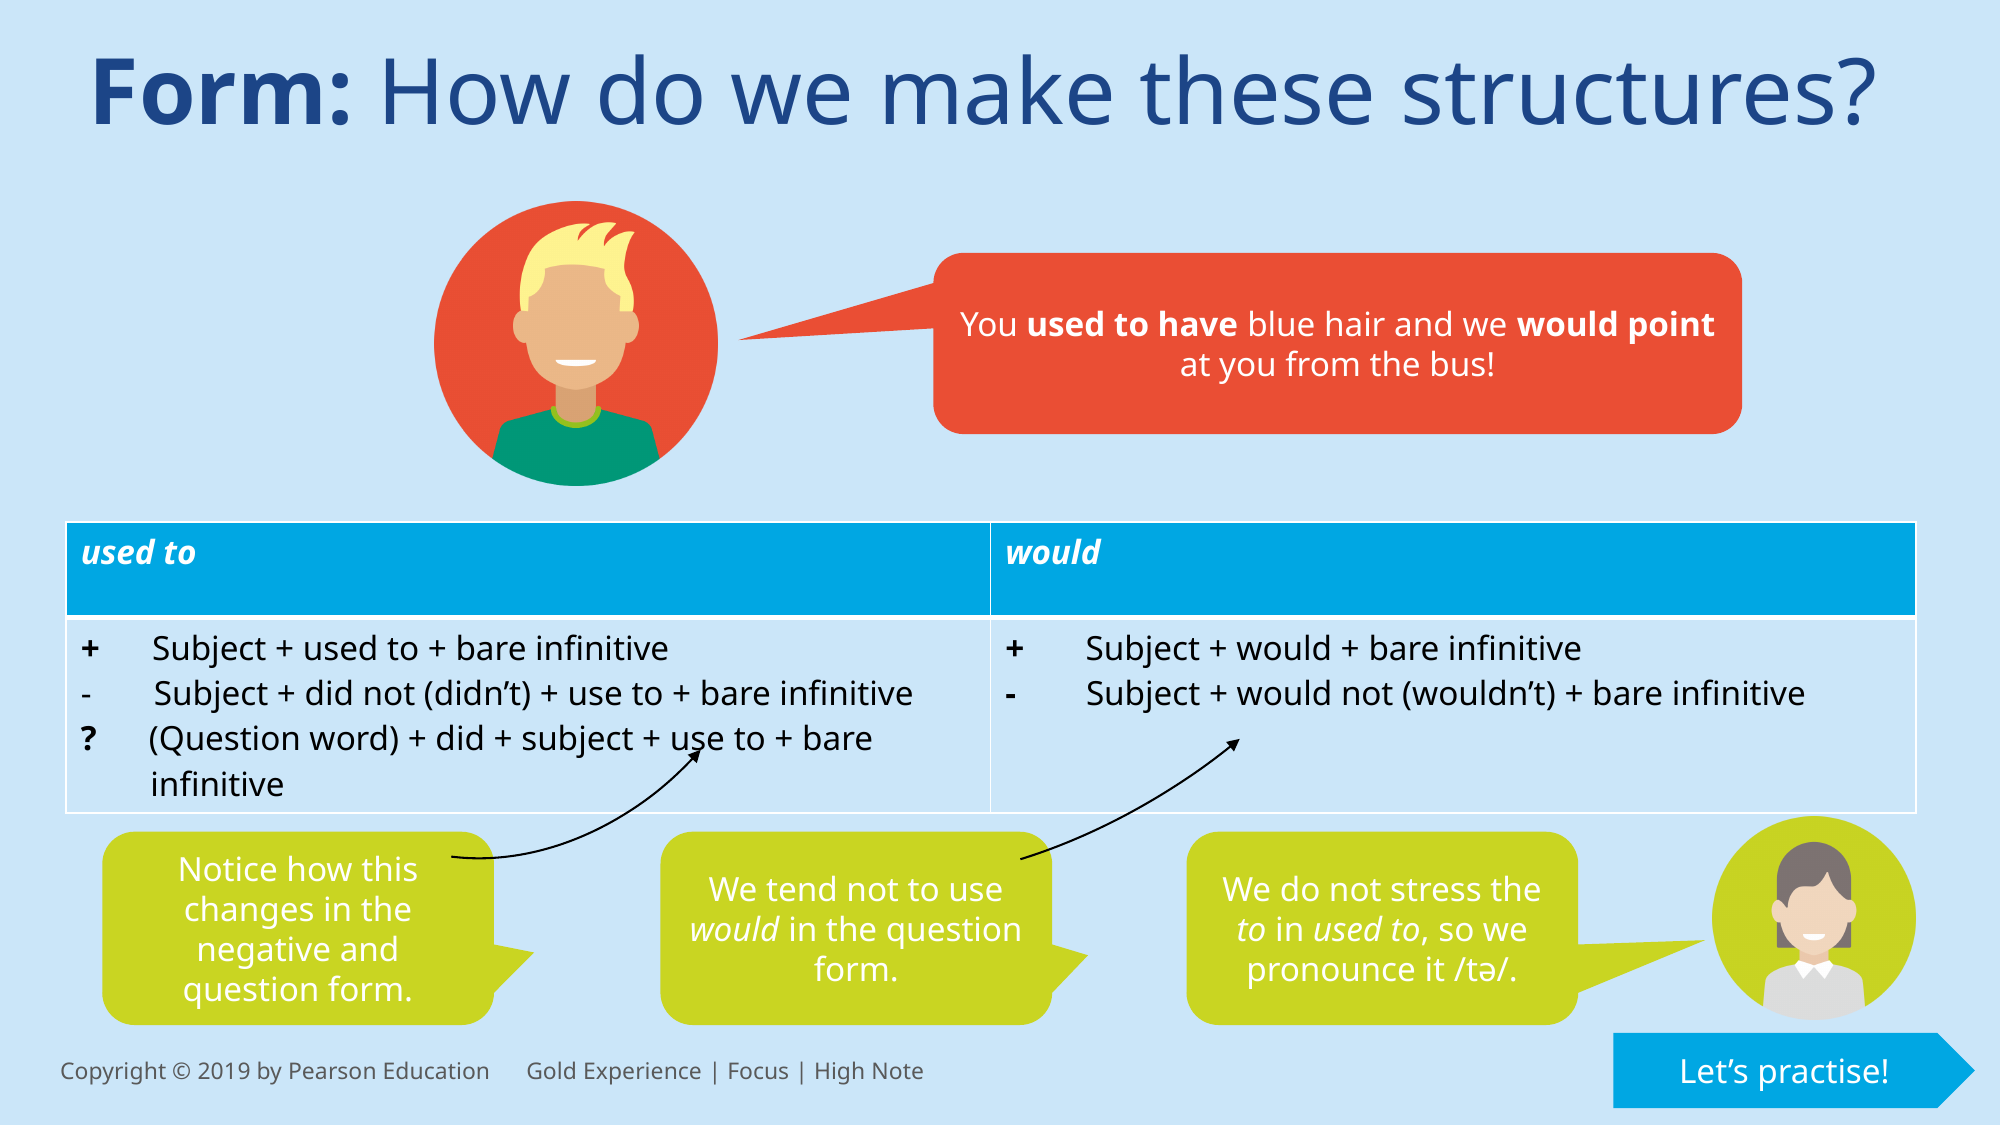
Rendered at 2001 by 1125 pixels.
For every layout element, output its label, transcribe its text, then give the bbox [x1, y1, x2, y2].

table_cell + Subject + used to + bare infinitive Subject + did not (didn’t) + use to + bare infinitive ? (Question word) + did + subject + use to + bare infinitive [67, 620, 518, 812]
text_box [451, 578, 701, 859]
picture [434, 201, 719, 486]
table_cell + Subject + would + bare infinitive - Subject + would not (wouldn’t) + bare infinitive [991, 620, 1915, 812]
text_box We do not stress the to in used to, so we pronounce it /tə/. [1186, 831, 1706, 1026]
picture [1712, 815, 1917, 1020]
text_box Let’s practise! [1613, 1032, 1975, 1109]
text_box Notice how this changes in the negative and question form. [102, 831, 535, 1026]
text_box [1020, 655, 1240, 860]
text_box You used to have blue hair and we would point at you from the bus! [738, 252, 1743, 435]
text_box We tend not to use would in the question form. [660, 831, 1089, 1026]
table_header would [991, 523, 1915, 615]
table_header used to [67, 523, 990, 615]
title Form: How do we make these structures? [73, 37, 1927, 253]
table_cell + Subject + used to + bare infinitive Subject + did not (didn’t) + use to + bare infinitive ? (Question word) + did + subject + use to + bare infinitive [574, 620, 990, 812]
footer Copyright © 2019 by Pearson Education Gold Experience | Focus | High Note [45, 1040, 1084, 1101]
